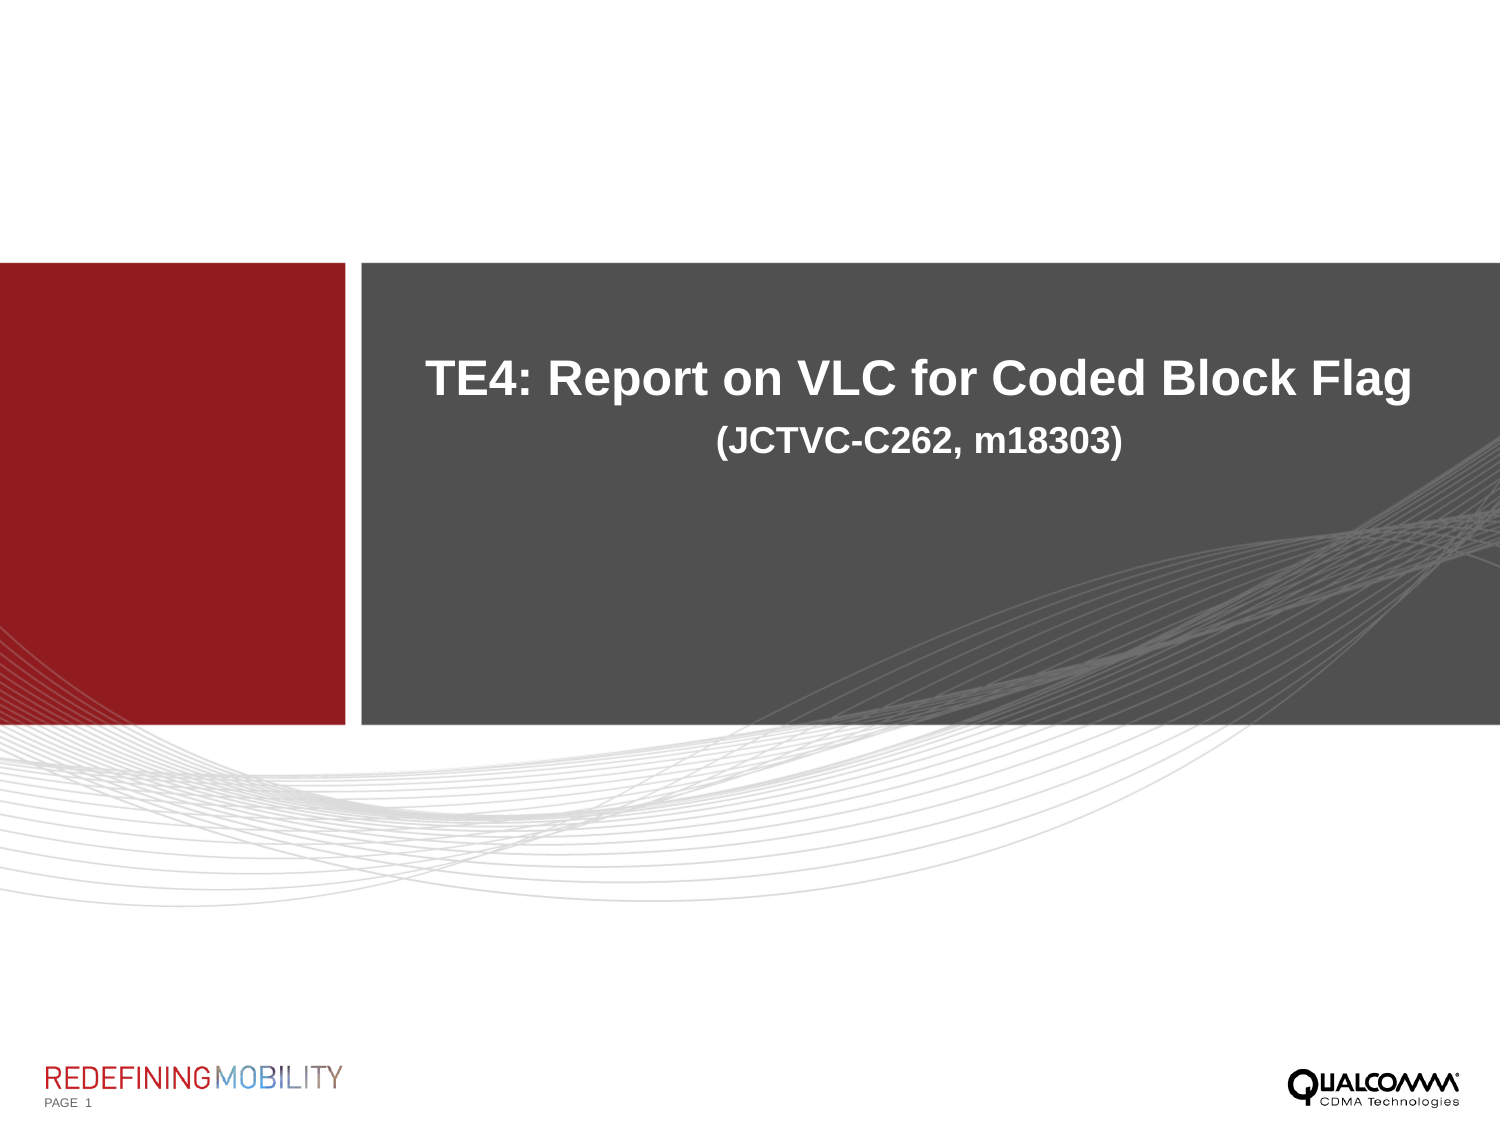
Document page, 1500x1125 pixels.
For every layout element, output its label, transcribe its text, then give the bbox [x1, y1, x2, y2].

list TE4: Report on VLC for Coded Block Flag (JCTVC-C262, m18303) [396, 341, 1443, 543]
picture [24, 1037, 357, 1121]
picture [0, 187, 1500, 938]
